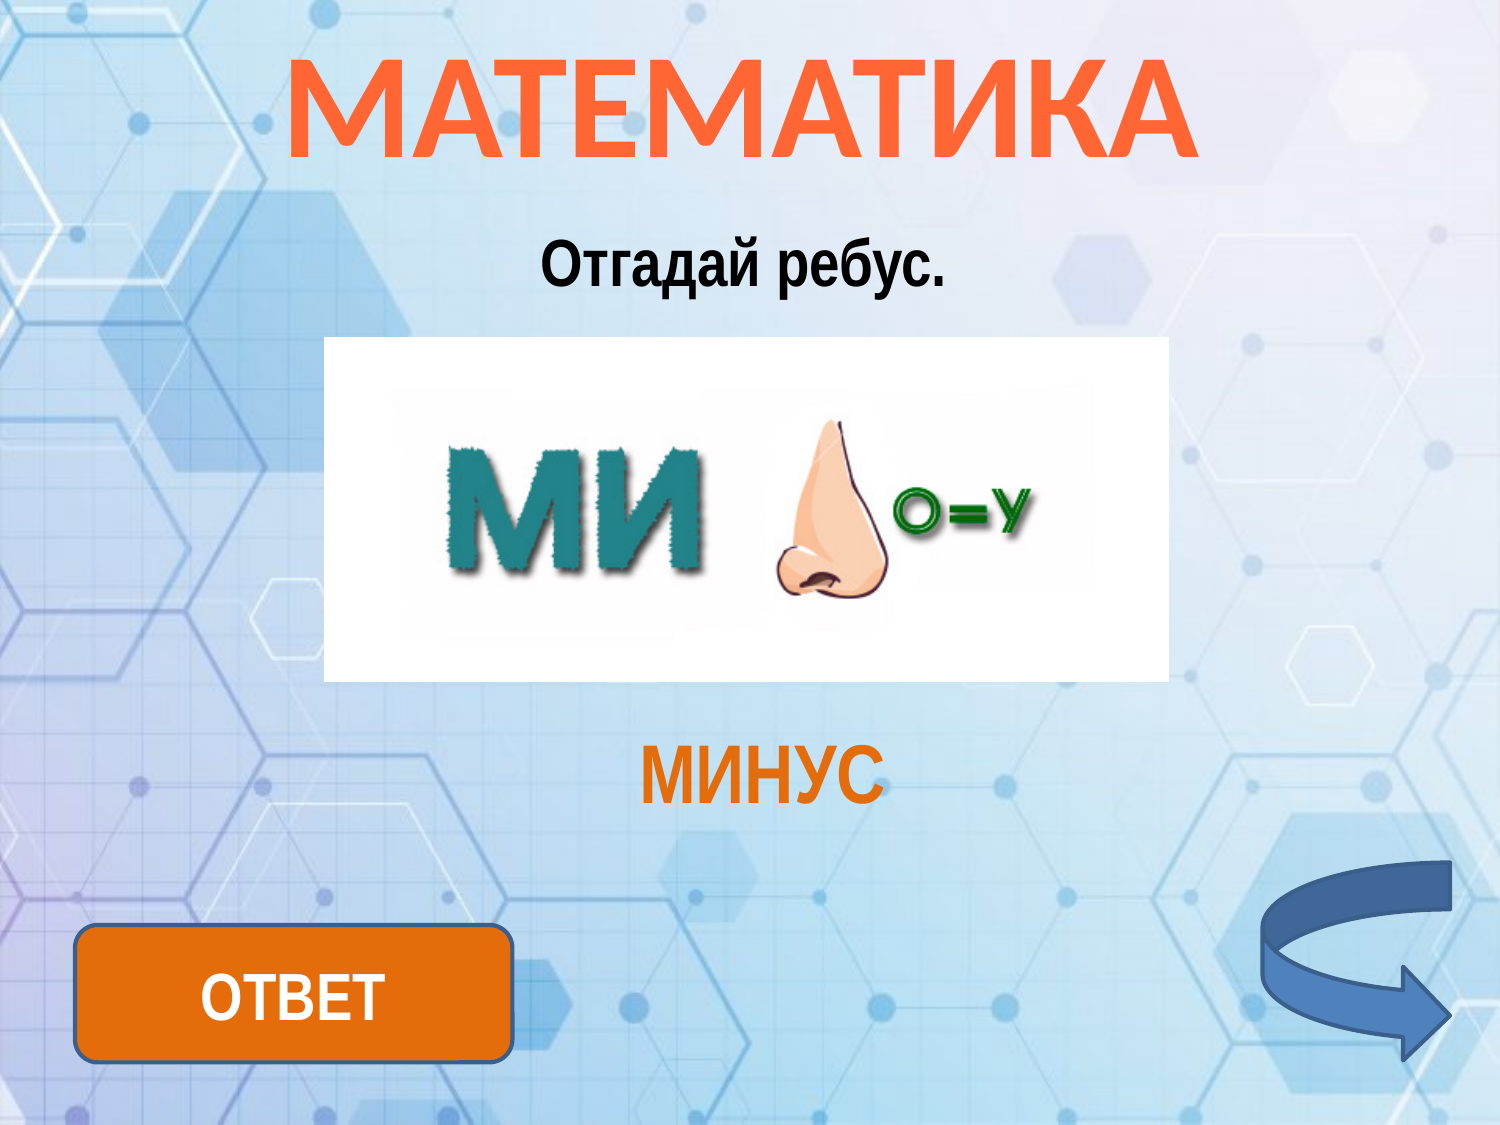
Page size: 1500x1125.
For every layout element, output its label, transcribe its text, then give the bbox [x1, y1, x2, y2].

text_box Отгадай ребус. [149, 212, 1338, 308]
text_box ОТВЕТ [72, 922, 515, 1065]
picture [0, 0, 1500, 1125]
text_box [1260, 860, 1453, 1063]
text_box МИНУС [562, 712, 963, 828]
text_box МАТЕМАТИКА [266, 0, 1216, 195]
